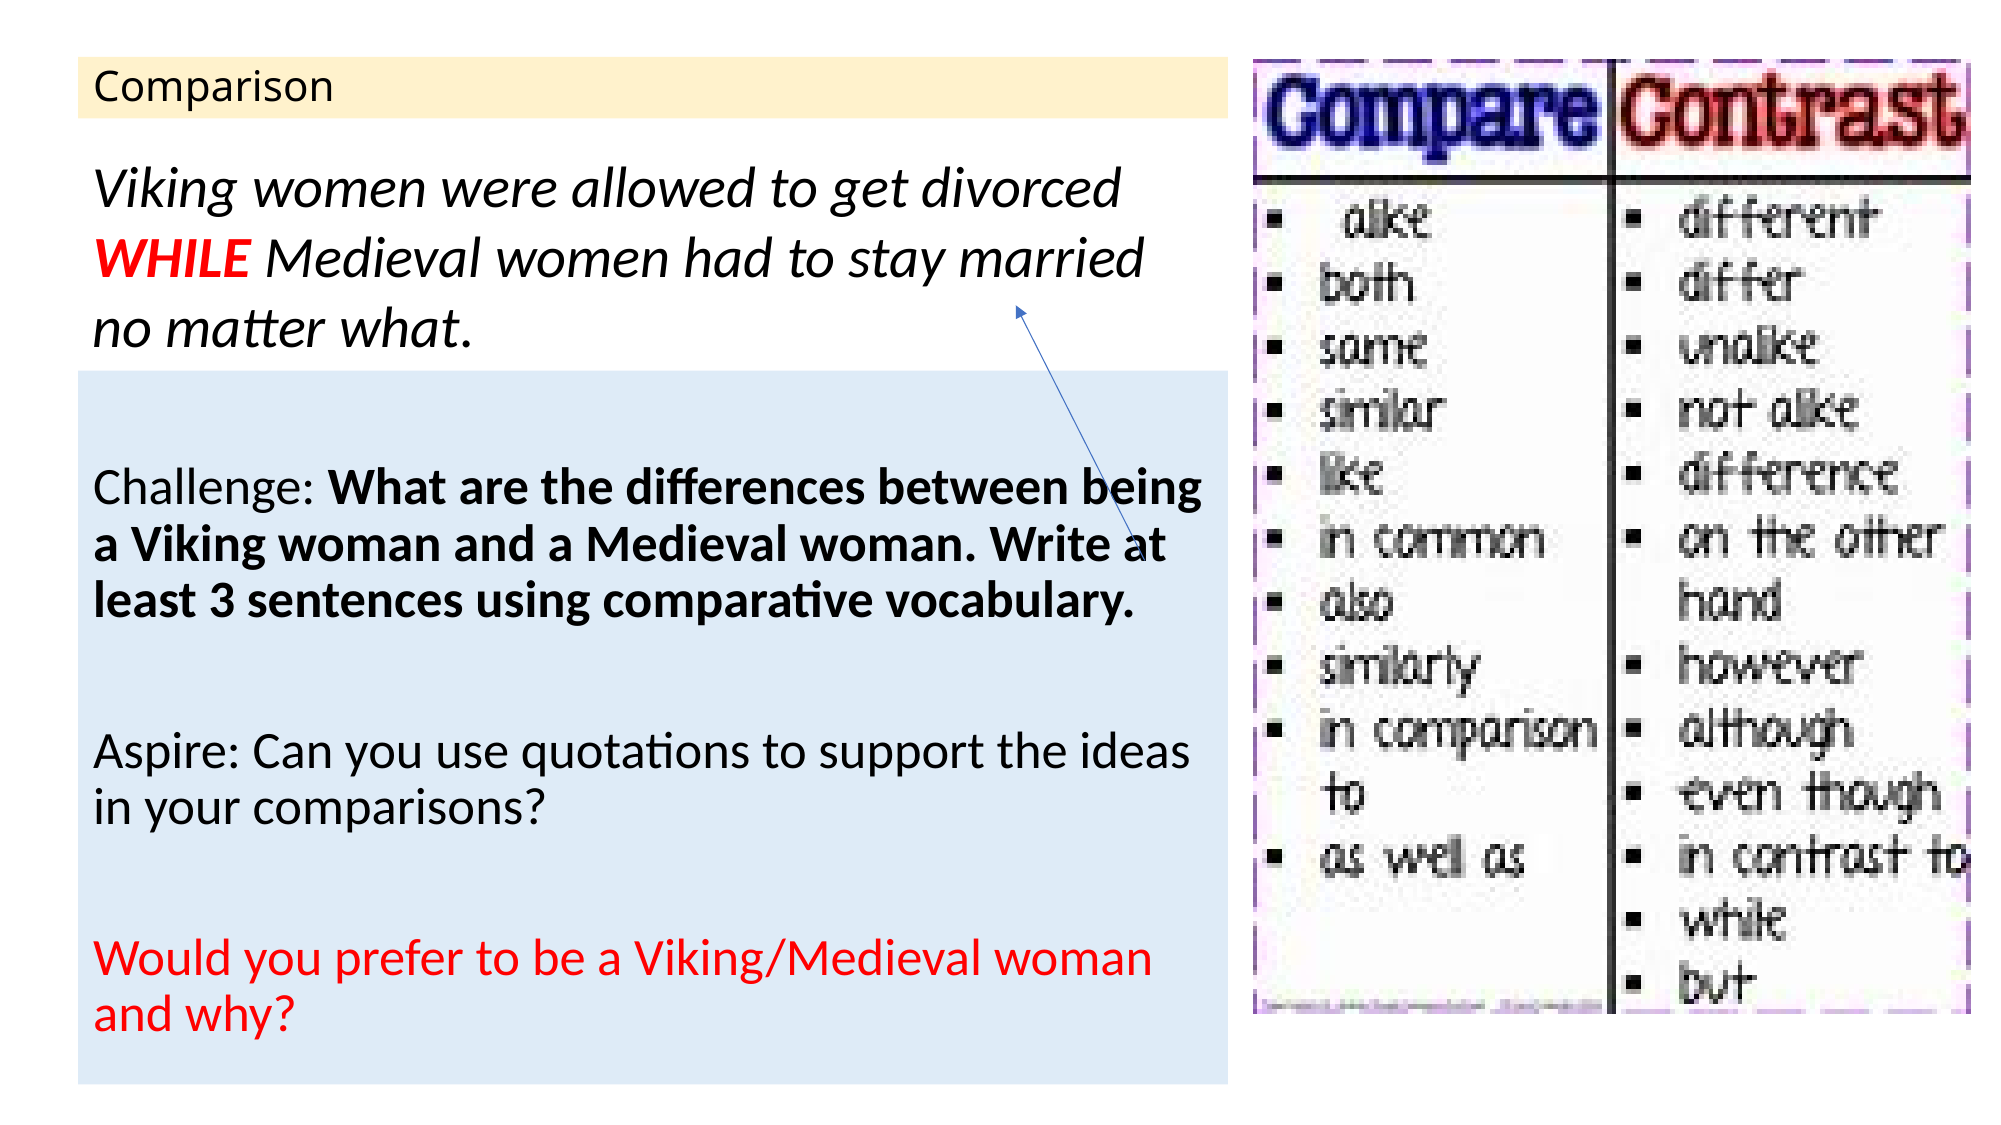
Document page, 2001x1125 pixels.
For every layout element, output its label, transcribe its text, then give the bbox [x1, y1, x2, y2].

list Challenge: What are the differences between being a Viking woman and a Medieval woman. Write at least 3 sentences using comparative vocabulary. Aspire: Can you use quotations to support the ideas in your comparisons? Would you prefer to be a Viking/Medieval woman and why? [78, 370, 1228, 1085]
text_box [1015, 305, 1145, 561]
picture [1253, 59, 1971, 1014]
text_box Viking women were allowed to get divorced WHILE Medieval women had to stay married no matter what. [78, 142, 1228, 367]
title Comparison [78, 56, 1228, 119]
